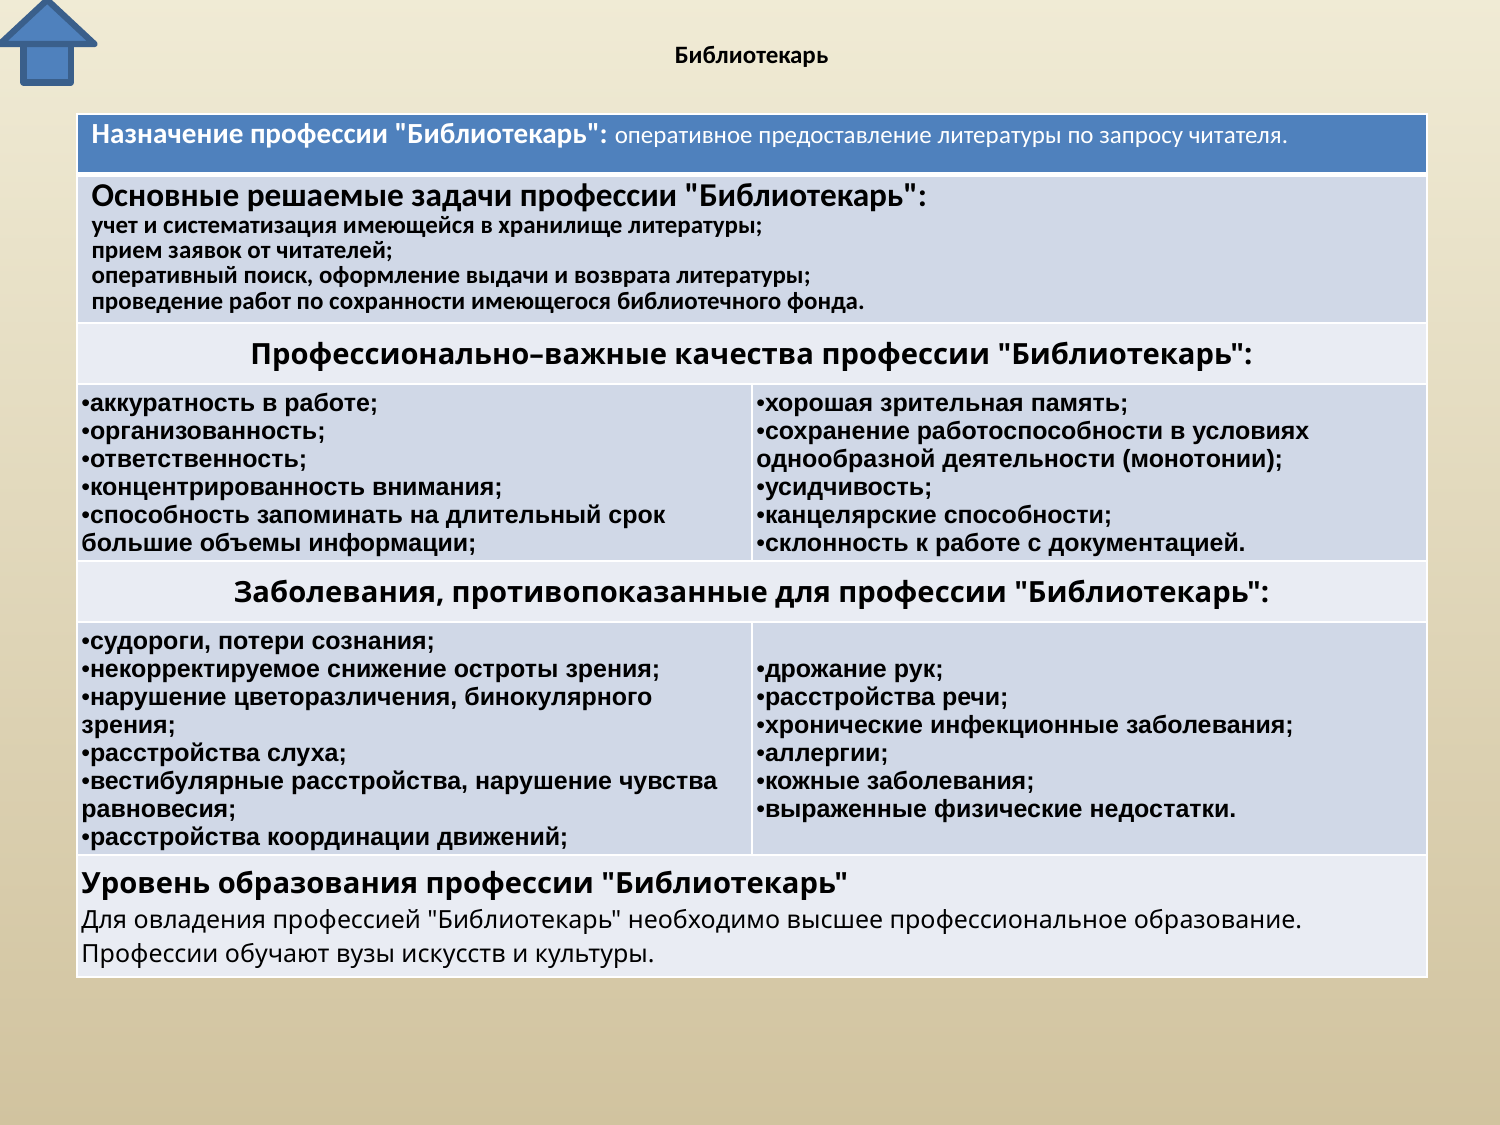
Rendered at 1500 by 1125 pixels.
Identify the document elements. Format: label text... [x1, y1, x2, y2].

title Библиотекарь [76, 0, 1427, 108]
table_cell хорошая зрительная память; сохранение работоспособности в условиях однообразной деятельности (монотонии); усидчивость; канцелярские способности; склонность к работе с документацией. [753, 385, 1426, 560]
table_cell Заболевания, противопоказанные для профессии "Библиотекарь": [78, 562, 1426, 621]
table_cell судороги, потери сознания; некорректируемое снижение остроты зрения; нарушение цветоразличения, бинокулярного зрения; расстройства слуха; вестибулярные расстройства, нарушение чувства равновесия; расстройства координации движений; [78, 623, 751, 854]
table_cell аккуратность в работе; организованность; ответственность; концентрированность внимания; способность запоминать на длительный срок большие объемы информации; [78, 385, 751, 560]
table_cell дрожание рук; расстройства речи; хронические инфекционные заболевания; аллергии; кожные заболевания; выраженные физические недостатки. [753, 623, 1426, 854]
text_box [1, 1, 93, 81]
table_cell Профессионально–важные качества профессии "Библиотекарь": [78, 324, 1426, 383]
table_cell Уровень образования профессии "Библиотекарь" Для овладения профессией "Библиотекарь" необходимо высшее профессиональное образование. Профессии обучают вузы искусств и культуры. [78, 856, 1426, 976]
table_cell Основные решаемые задачи профессии "Библиотекарь": учет и систематизация имеющейся в хранилище литературы; прием заявок от читателей; оперативный поиск, оформление выдачи и возврата литературы; проведение работ по сохранности имеющегося библиотечного фонда. [78, 177, 1426, 322]
table_header Назначение профессии "Библиотекарь": оперативное предоставление литературы по запросу читателя. [78, 115, 1426, 172]
